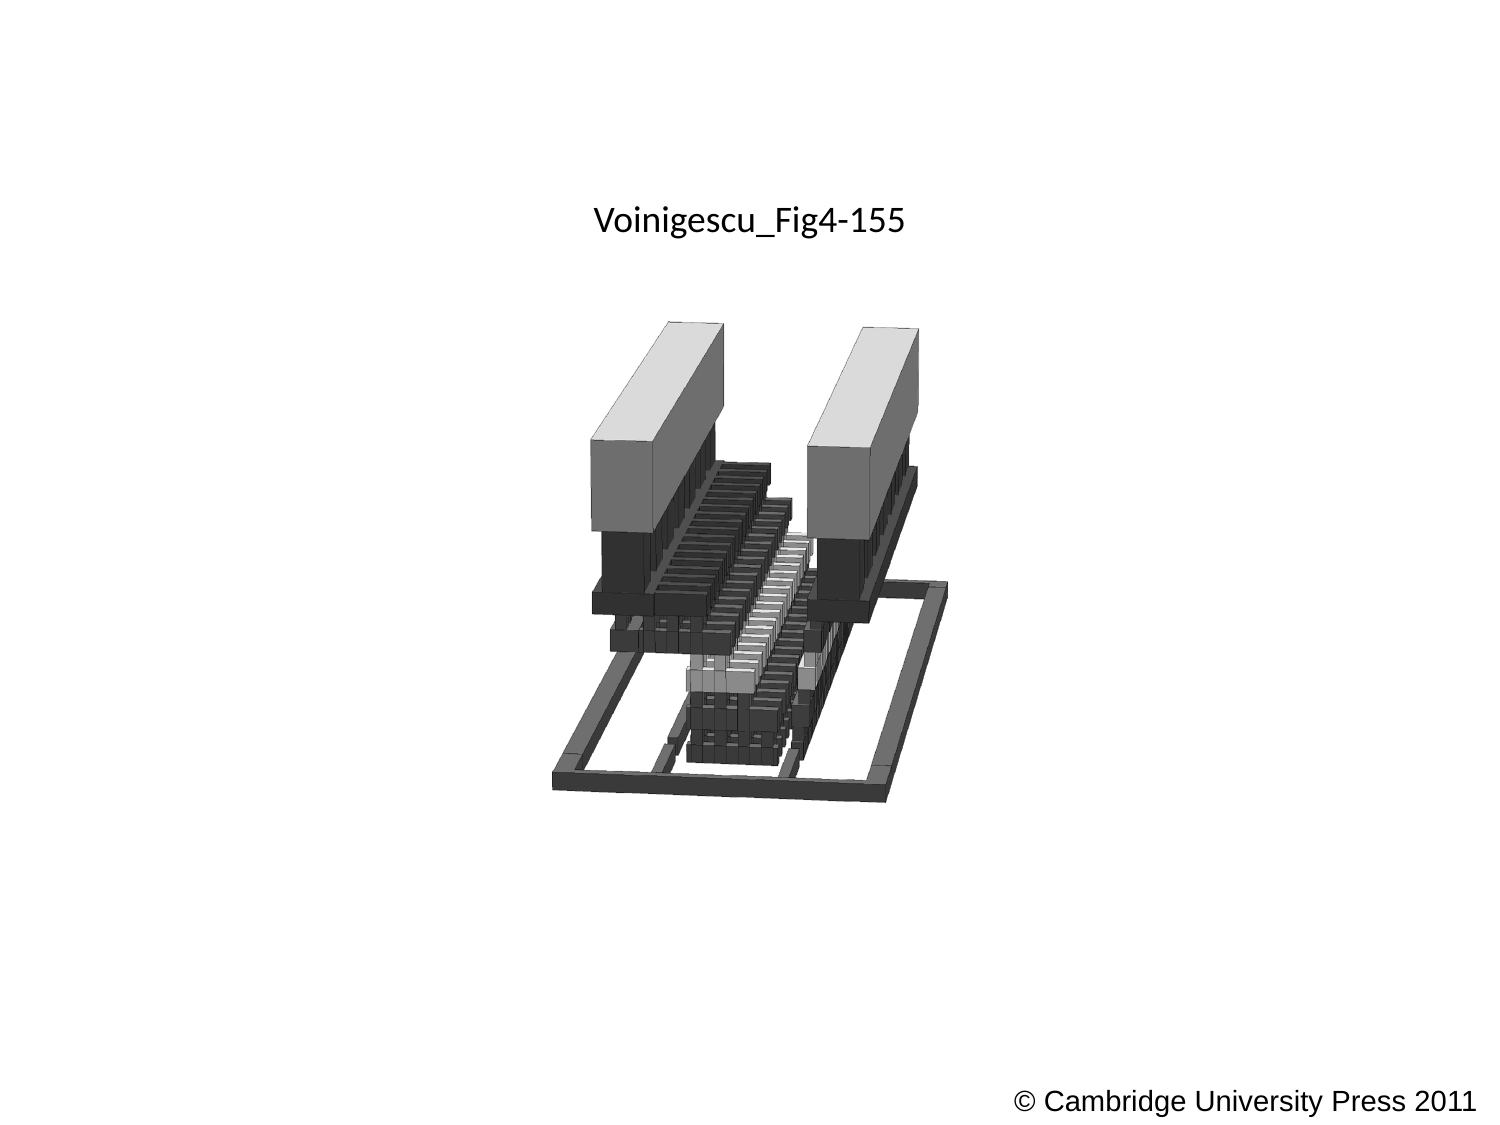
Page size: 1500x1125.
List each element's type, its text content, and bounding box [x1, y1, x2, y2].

text_box © Cambridge University Press 2011 [907, 1074, 1493, 1125]
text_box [551, 187, 948, 804]
